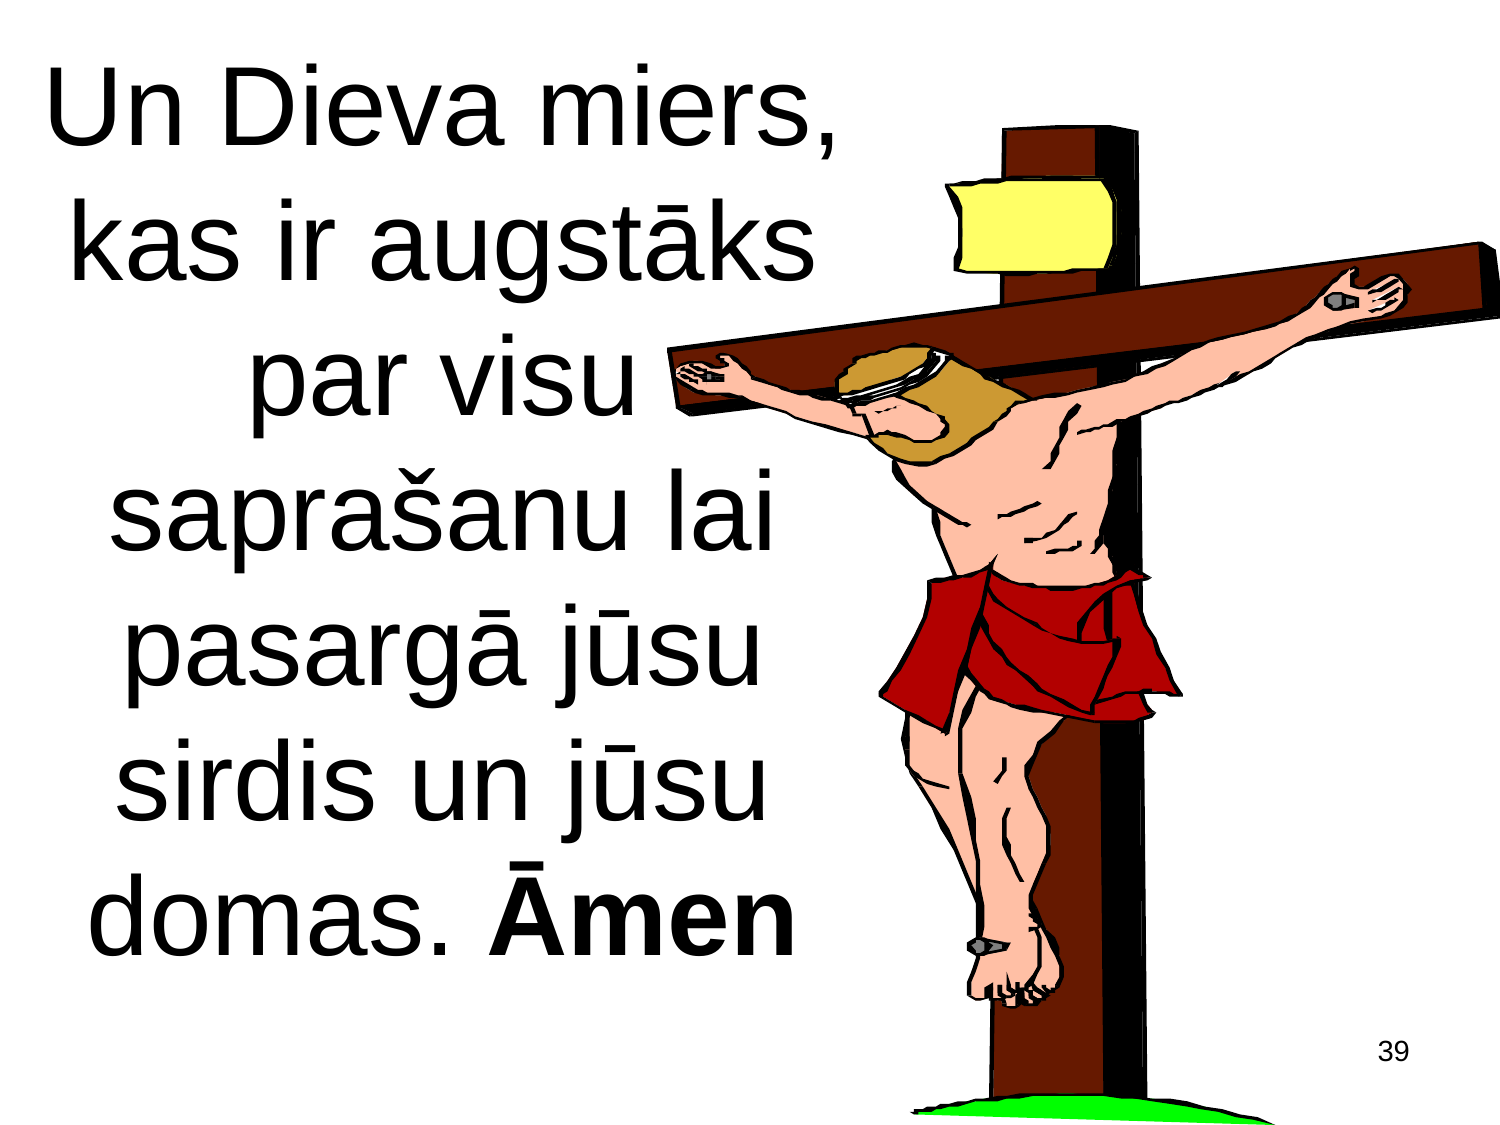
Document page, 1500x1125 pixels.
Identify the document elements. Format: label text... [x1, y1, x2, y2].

picture [662, 125, 1500, 1125]
title Un Dieva miers, kas ir augstāks par visu saprašanu lai pasargā jūsu sirdis un jūsu domas. Āmen [17, 479, 657, 668]
